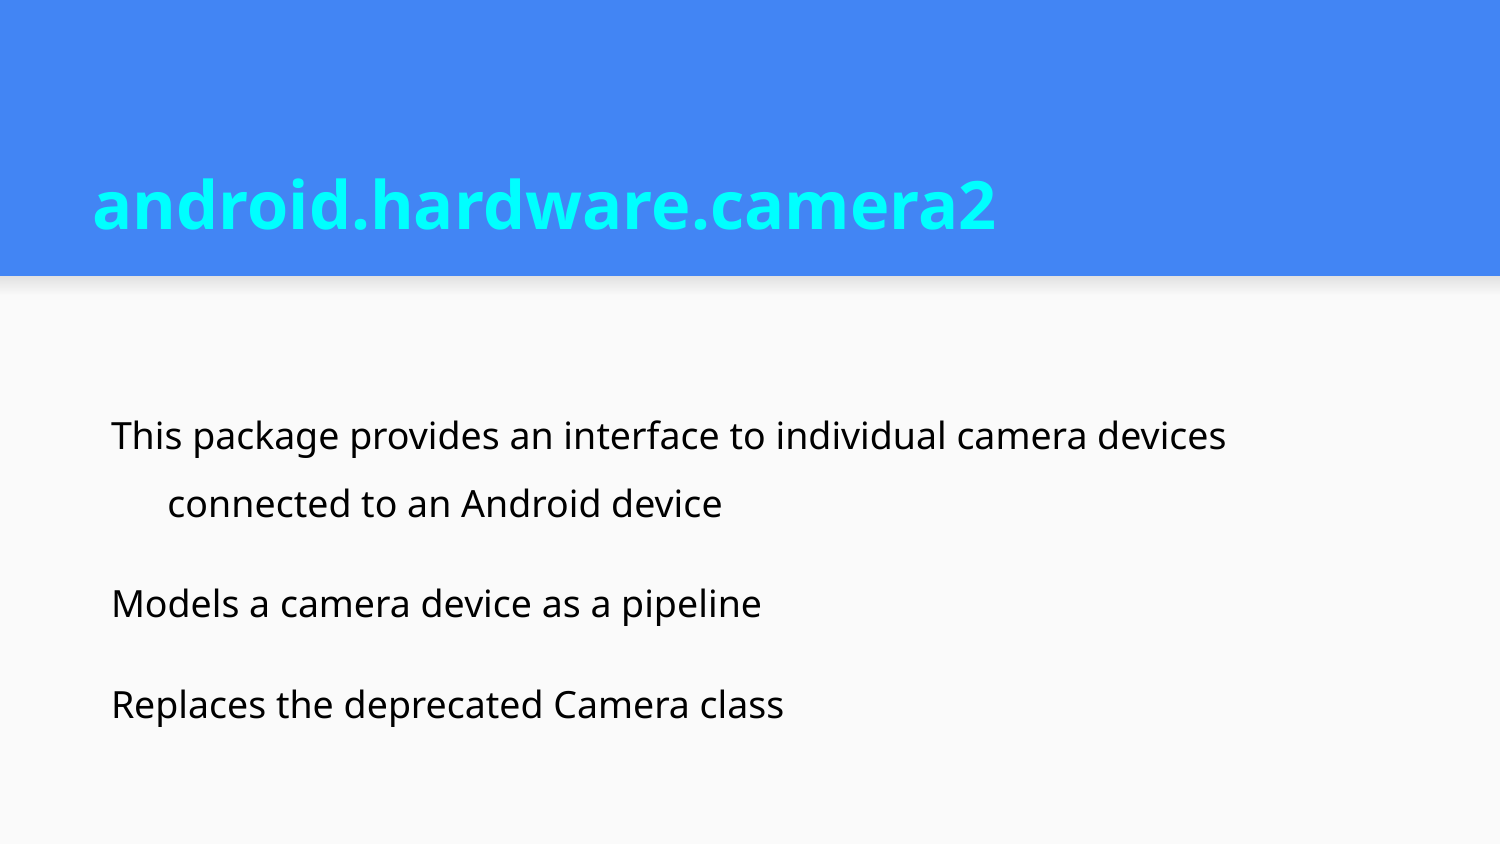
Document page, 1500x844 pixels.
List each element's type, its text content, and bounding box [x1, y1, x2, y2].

title android.hardware.camera2 [77, 121, 1427, 248]
list This package provides an interface to individual camera devices connected to an Android device Models a camera device as a pipeline Replaces the deprecated Camera class [77, 374, 1427, 820]
